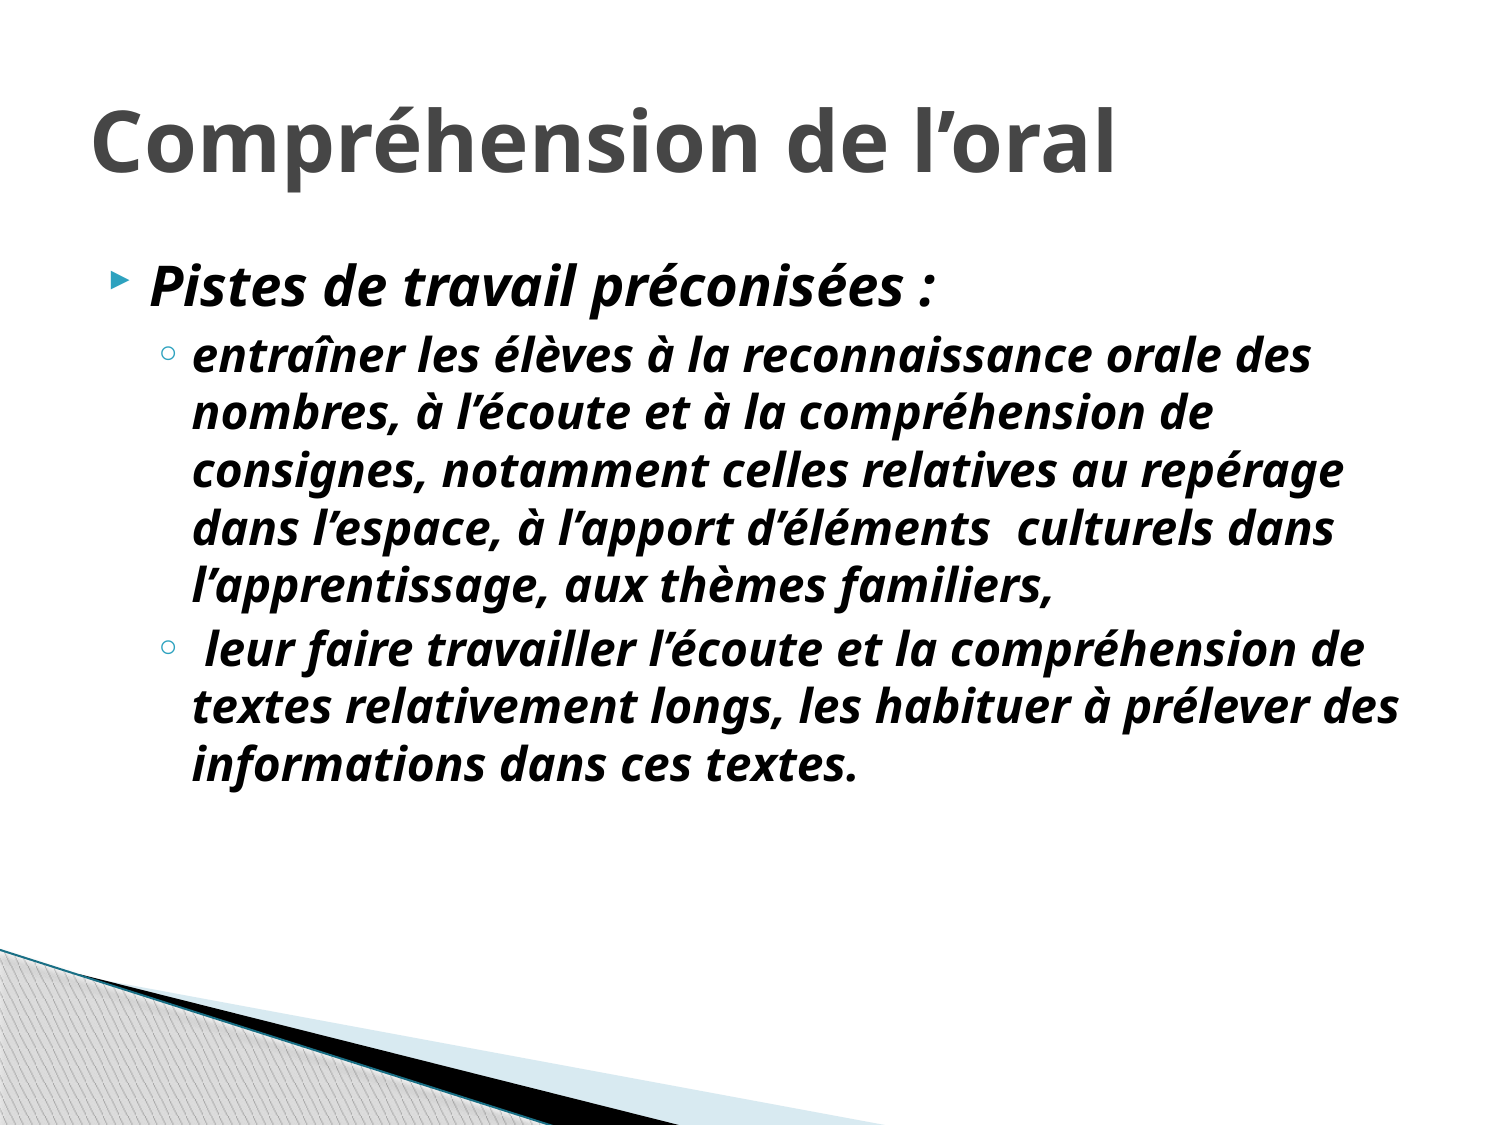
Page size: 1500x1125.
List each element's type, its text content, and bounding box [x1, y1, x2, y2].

title Compréhension de l’oral [75, 45, 1425, 233]
list Pistes de travail préconisées : entraîner les élèves à la reconnaissance orale des nombres, à l’écoute et à la compréhension de consignes, notamment celles relatives au repérage dans l’espace, à l’apport d’éléments culturels dans l’apprentissage, aux thèmes familiers, leur faire travailler l’écoute et la compréhension de textes relativement longs, les habituer à prélever des informations dans ces textes. [75, 243, 1425, 986]
